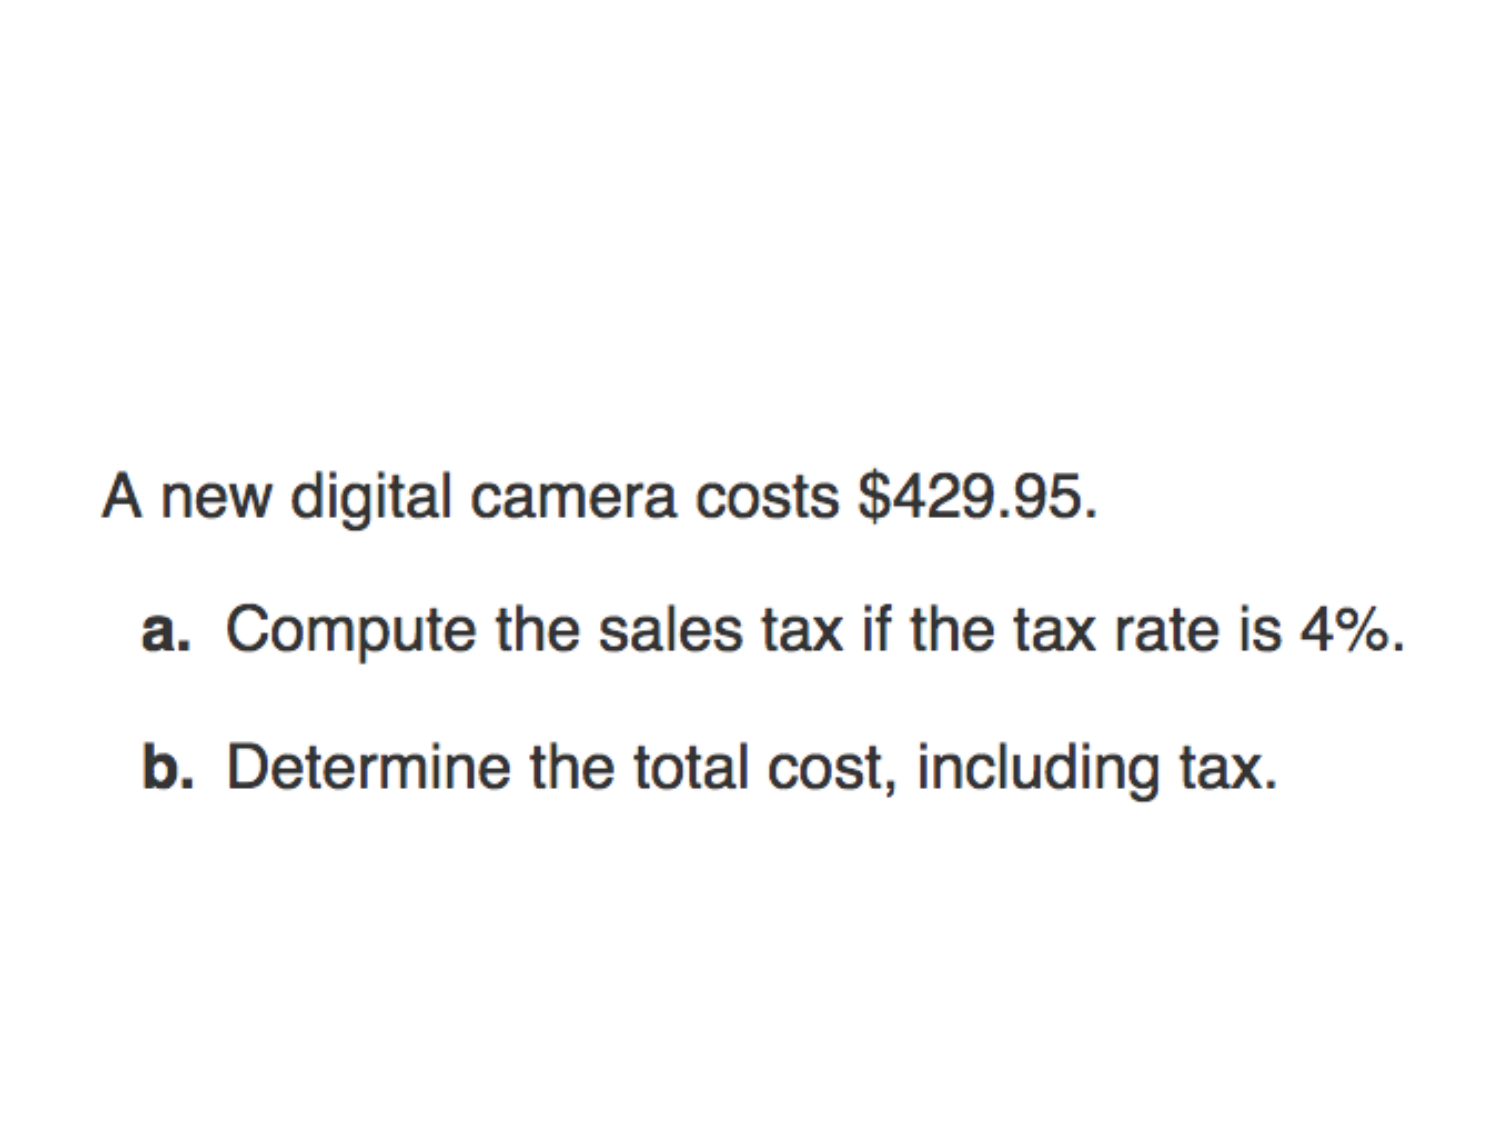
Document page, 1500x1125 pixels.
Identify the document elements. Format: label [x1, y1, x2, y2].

list [74, 262, 1426, 1006]
